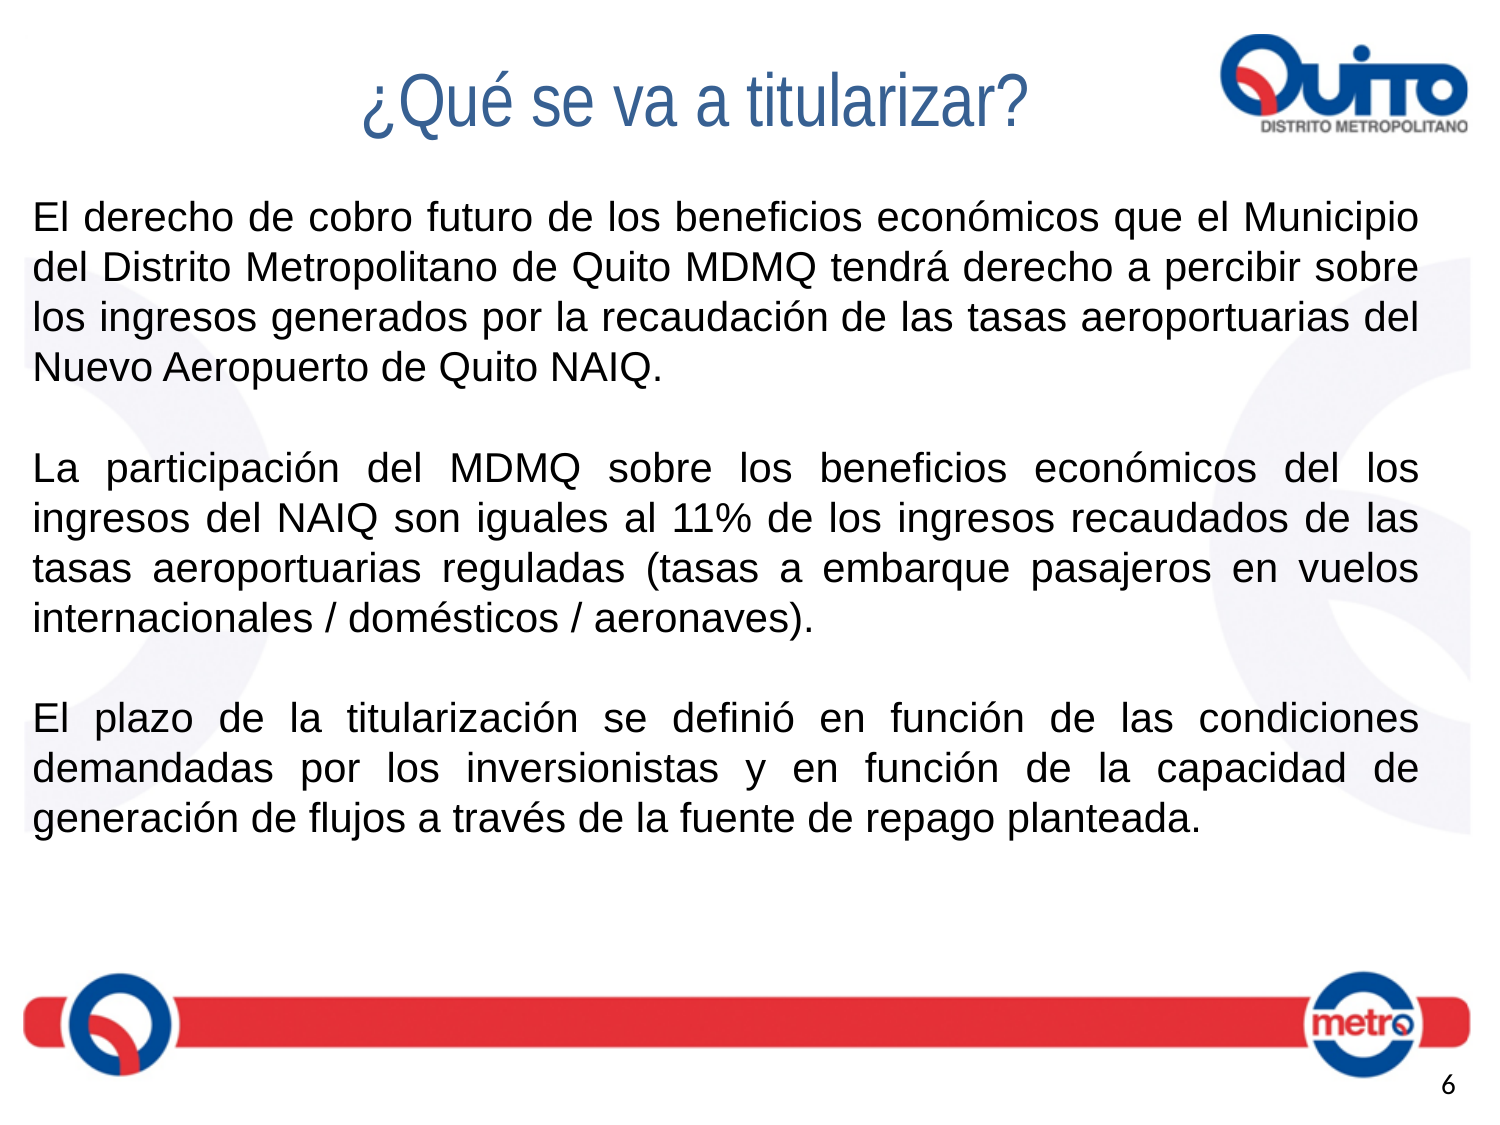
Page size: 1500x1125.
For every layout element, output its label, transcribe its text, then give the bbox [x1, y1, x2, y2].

picture [23, 34, 1477, 1091]
text_box El derecho de cobro futuro de los beneficios económicos que el Municipio del Distrito Metropolitano de Quito MDMQ tendrá derecho a percibir sobre los ingresos generados por la recaudación de las tasas aeroportuarias del Nuevo Aeropuerto de Quito NAIQ. La participación del MDMQ sobre los beneficios económicos del los ingresos del NAIQ son iguales al 11% de los ingresos recaudados de las tasas aeroportuarias reguladas (tasas a embarque pasajeros en vuelos internacionales / domésticos / aeronaves). El plazo de la titularización se definió en función de las condiciones demandadas por los inversionistas y en función de la capacidad de generación de flujos a través de la fuente de repago planteada. [17, 182, 1436, 898]
title ¿Qué se va a titularizar? [5, 44, 1386, 232]
slide_number 6 [1120, 1057, 1471, 1118]
